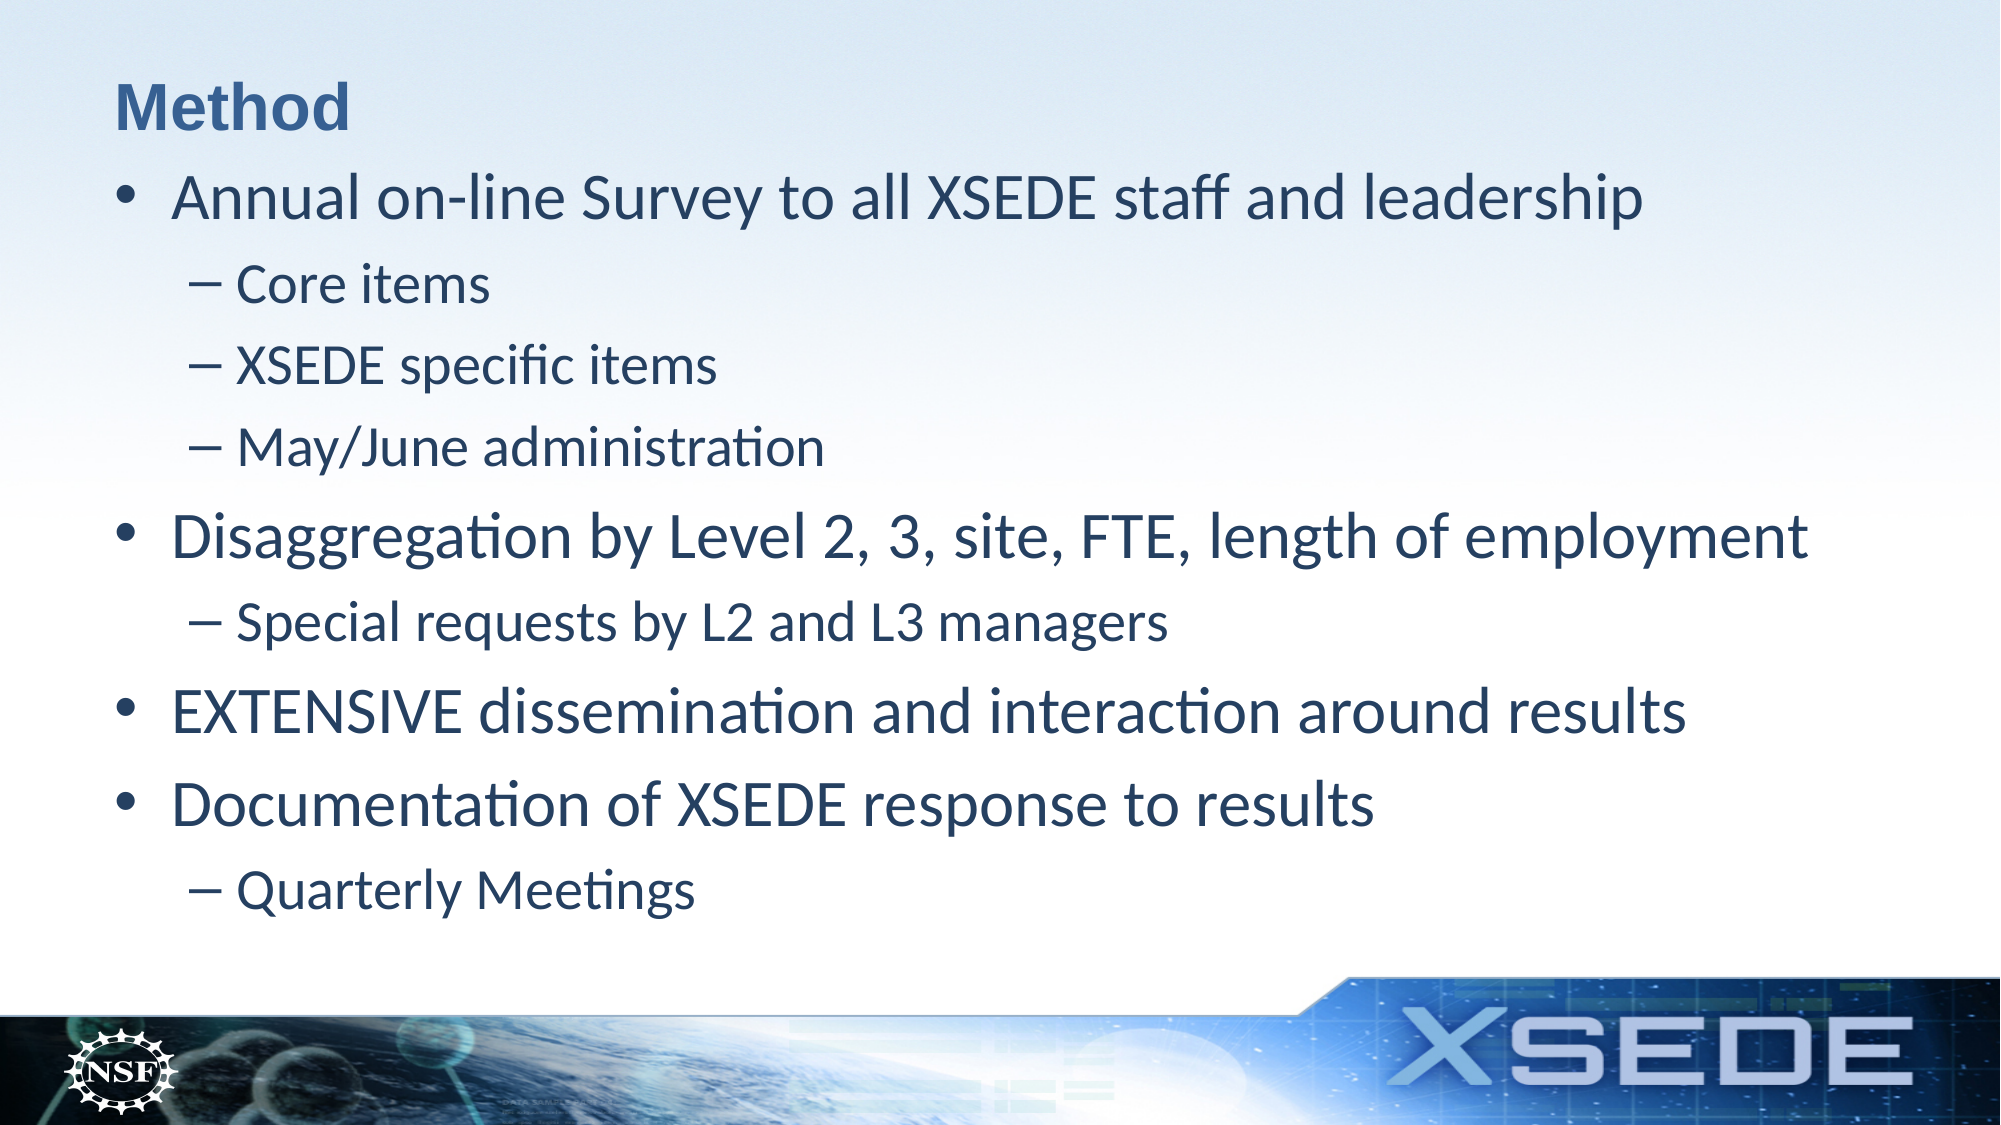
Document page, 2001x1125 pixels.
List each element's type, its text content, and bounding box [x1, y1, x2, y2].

picture [0, 0, 2000, 1125]
list Annual on-line Survey to all XSEDE staff and leadership Core items XSEDE specific items May/June administration Disaggregation by Level 2, 3, site, FTE, length of employment Special requests by L2 and L3 managers EXTENSIVE dissemination and interaction around results Documentation of XSEDE response to results Quarterly Meetings [99, 145, 1901, 963]
title Method [99, 44, 1901, 145]
